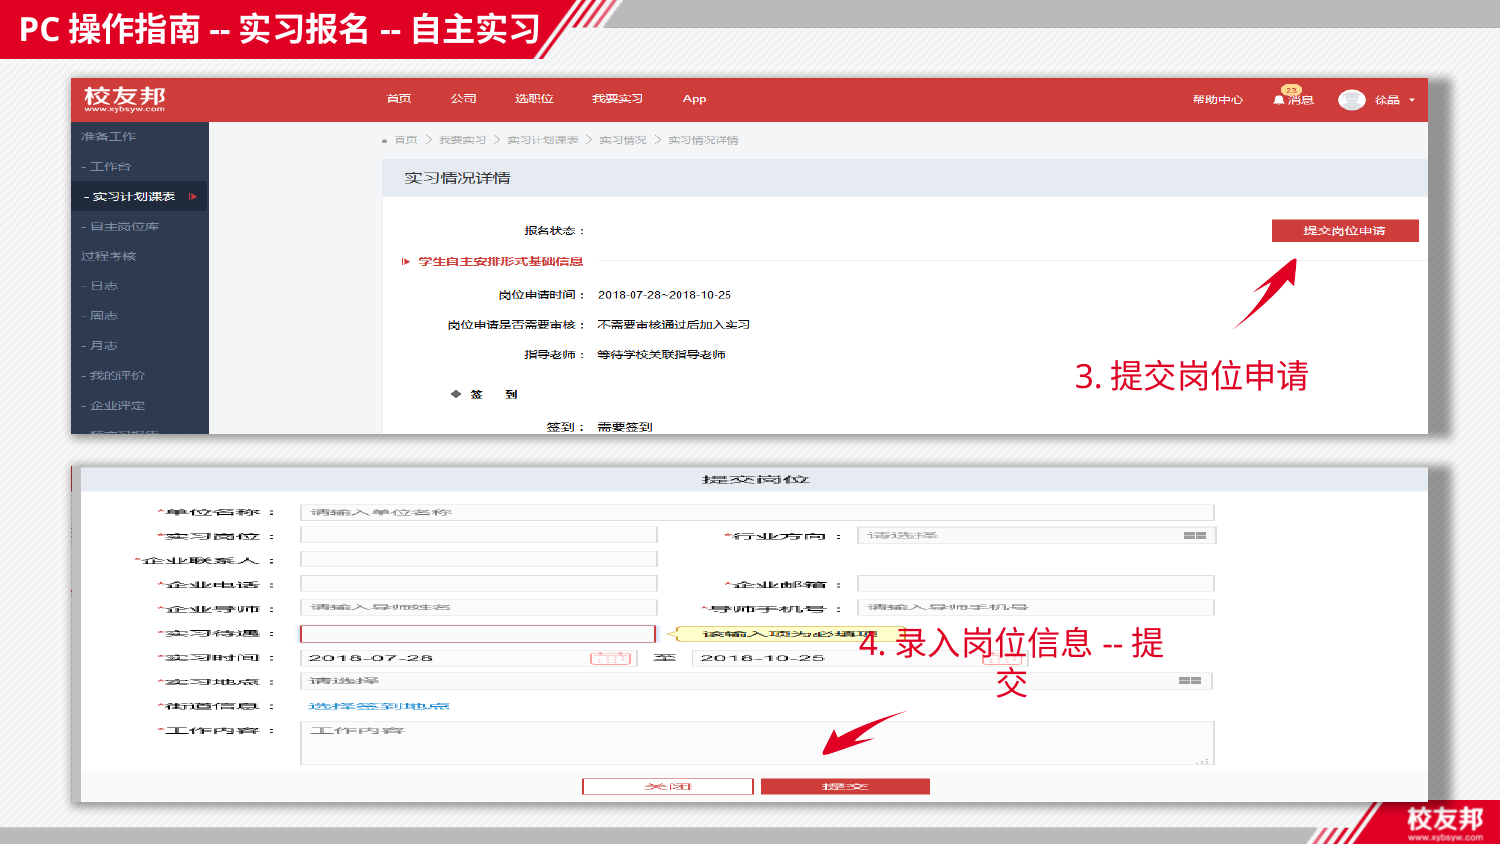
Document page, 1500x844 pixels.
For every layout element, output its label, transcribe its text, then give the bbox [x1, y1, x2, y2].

picture [0, 0, 1500, 844]
text_box PC操作指南--实习报名--自主实习 [2, 1, 569, 56]
